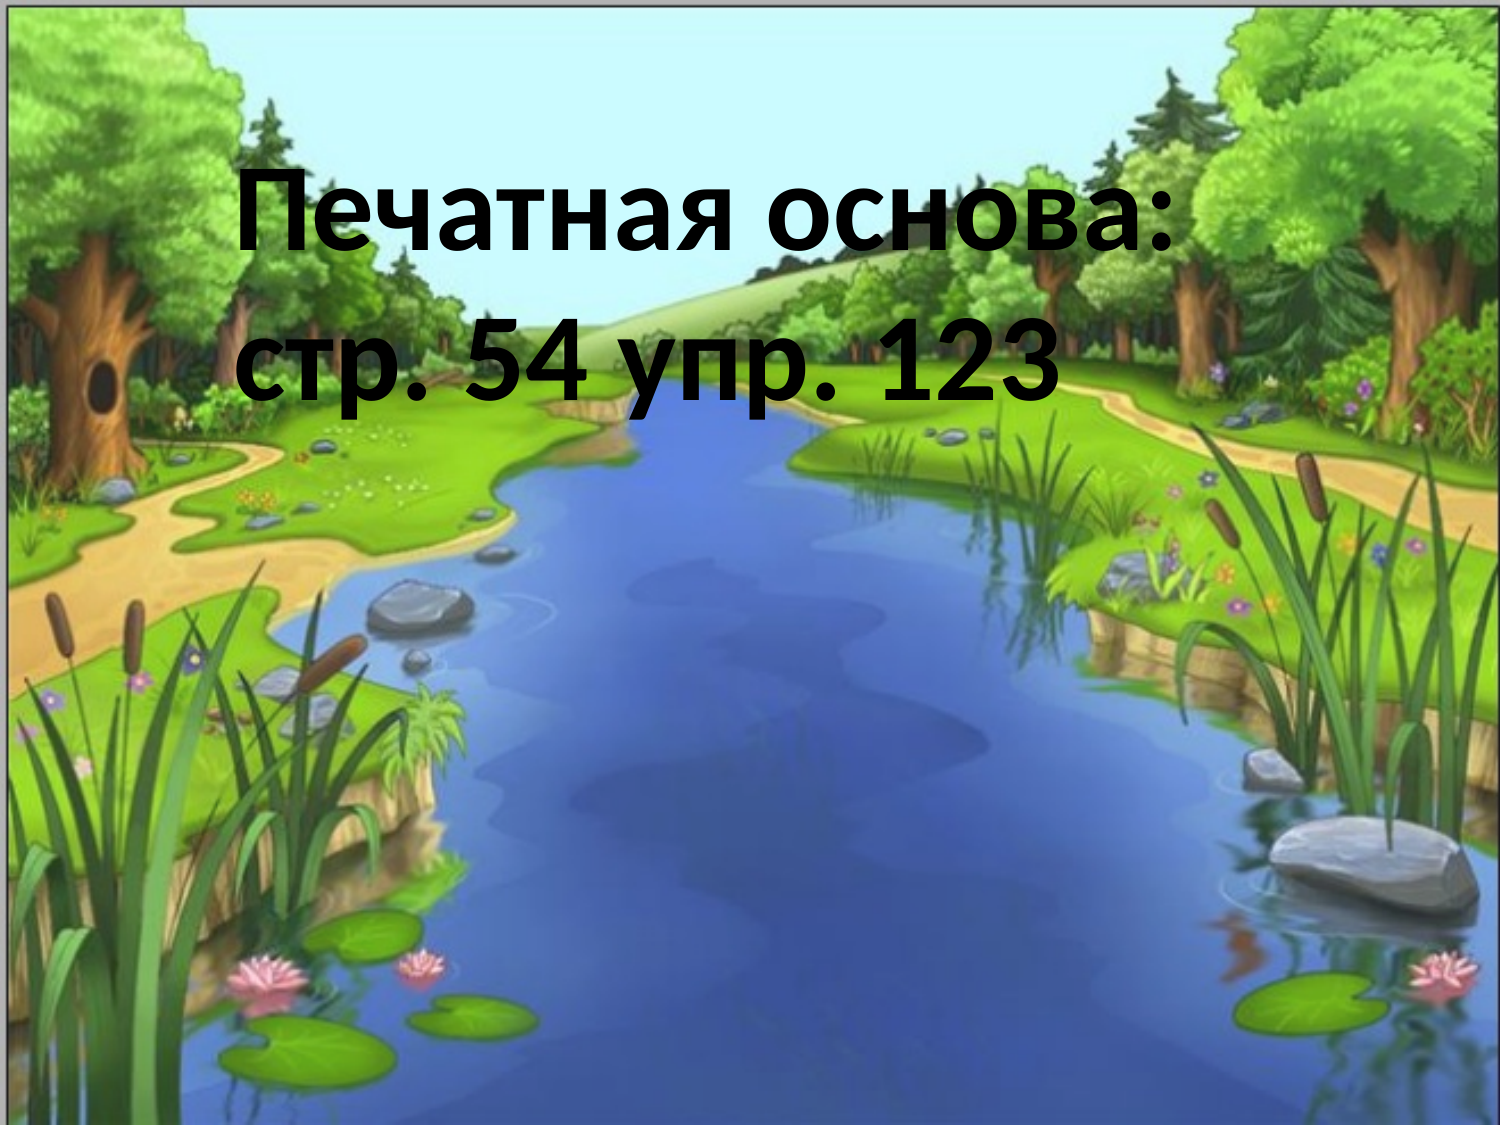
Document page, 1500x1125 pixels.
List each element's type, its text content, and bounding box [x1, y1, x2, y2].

text_box Печатная основа: стр. 54 упр. 123 [218, 117, 1353, 433]
